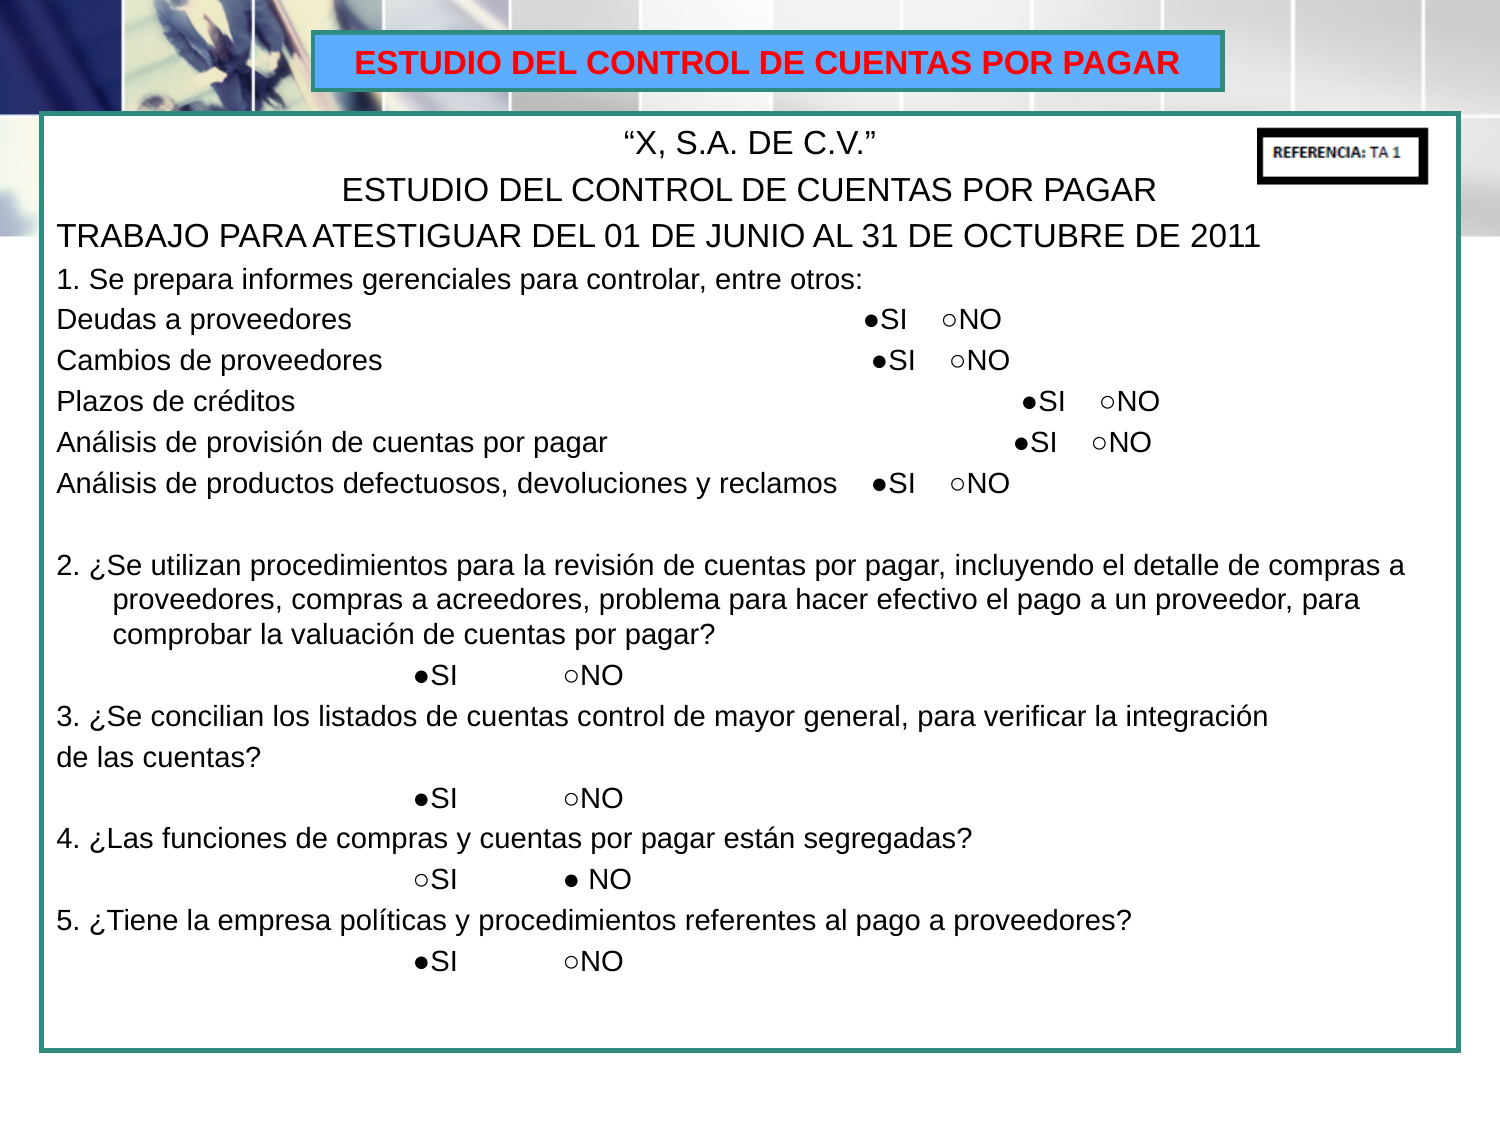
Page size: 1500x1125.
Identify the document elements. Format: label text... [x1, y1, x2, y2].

list “X, S.A. DE C.V.” ESTUDIO DEL CONTROL DE CUENTAS POR PAGAR TRABAJO PARA ATESTIGUAR DEL 01 DE JUNIO AL 31 DE OCTUBRE DE 2011 1. Se prepara informes gerenciales para controlar, entre otros: Deudas a proveedores ●SI ○NO Cambios de proveedores ●SI ○NO Plazos de créditos ●SI ○NO Análisis de provisión de cuentas por pagar ●SI ○NO Análisis de productos defectuosos, devoluciones y reclamos ●SI ○NO 2. ¿Se utilizan procedimientos para la revisión de cuentas por pagar, incluyendo el detalle de compras a proveedores, compras a acreedores, problema para hacer efectivo el pago a un proveedor, para comprobar la valuación de cuentas por pagar? ●SI ○NO 3. ¿Se concilian los listados de cuentas control de mayor general, para verificar la integración de las cuentas? ●SI ○NO 4. ¿Las funciones de compras y cuentas por pagar están segregadas? ○SI ● NO 5. ¿Tiene la empresa políticas y procedimientos referentes al pago a proveedores? ●SI ○NO [39, 112, 1461, 1053]
picture [1257, 125, 1430, 189]
picture [0, 0, 1500, 238]
title ESTUDIO DEL CONTROL DE CUENTAS POR PAGAR [311, 30, 1225, 92]
